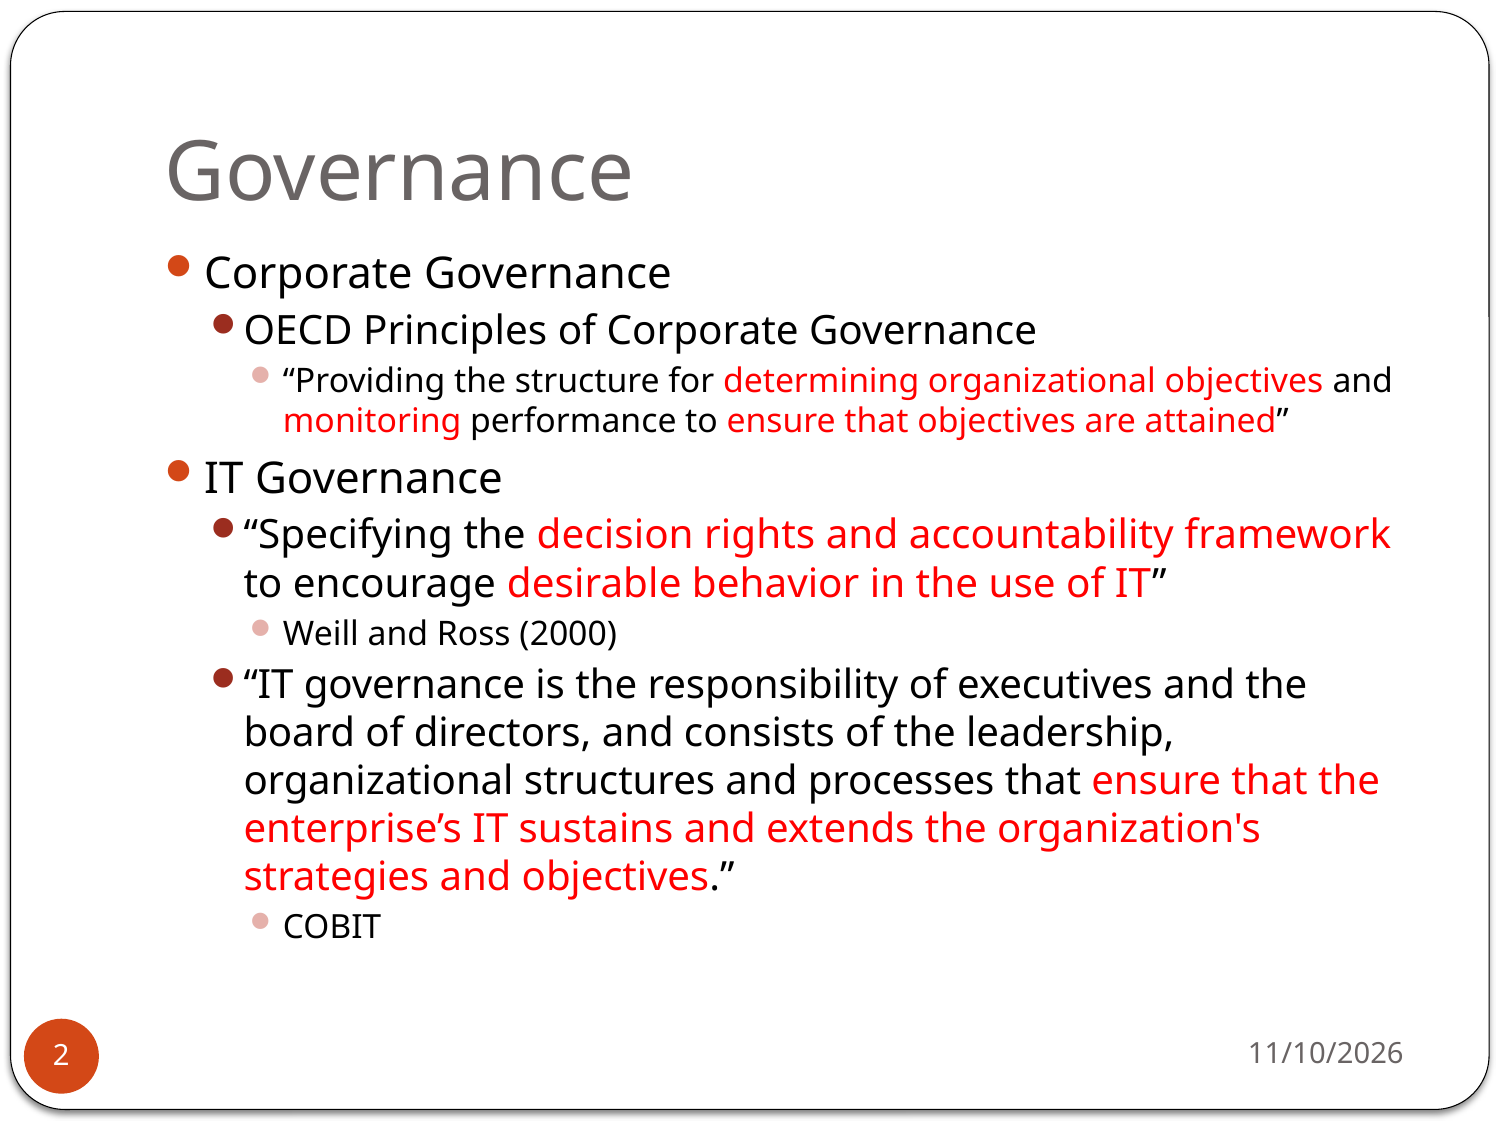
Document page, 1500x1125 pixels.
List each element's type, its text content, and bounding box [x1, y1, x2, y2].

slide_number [1012, 1015, 1419, 1094]
slide_number 2 [23, 1018, 99, 1094]
list Corporate Governance OECD Principles of Corporate Governance “Providing the structure for determining organizational objectives and monitoring performance to ensure that objectives are attained” IT Governance “Specifying the decision rights and accountability framework to encourage desirable behavior in the use of IT” Weill and Ross (2000) “IT governance is the responsibility of executives and the board of directors, and consists of the leadership, organizational structures and processes that ensure that the enterprise’s IT sustains and extends the organization's strategies and objectives.” COBIT [150, 237, 1425, 988]
title Governance [150, 45, 1425, 233]
